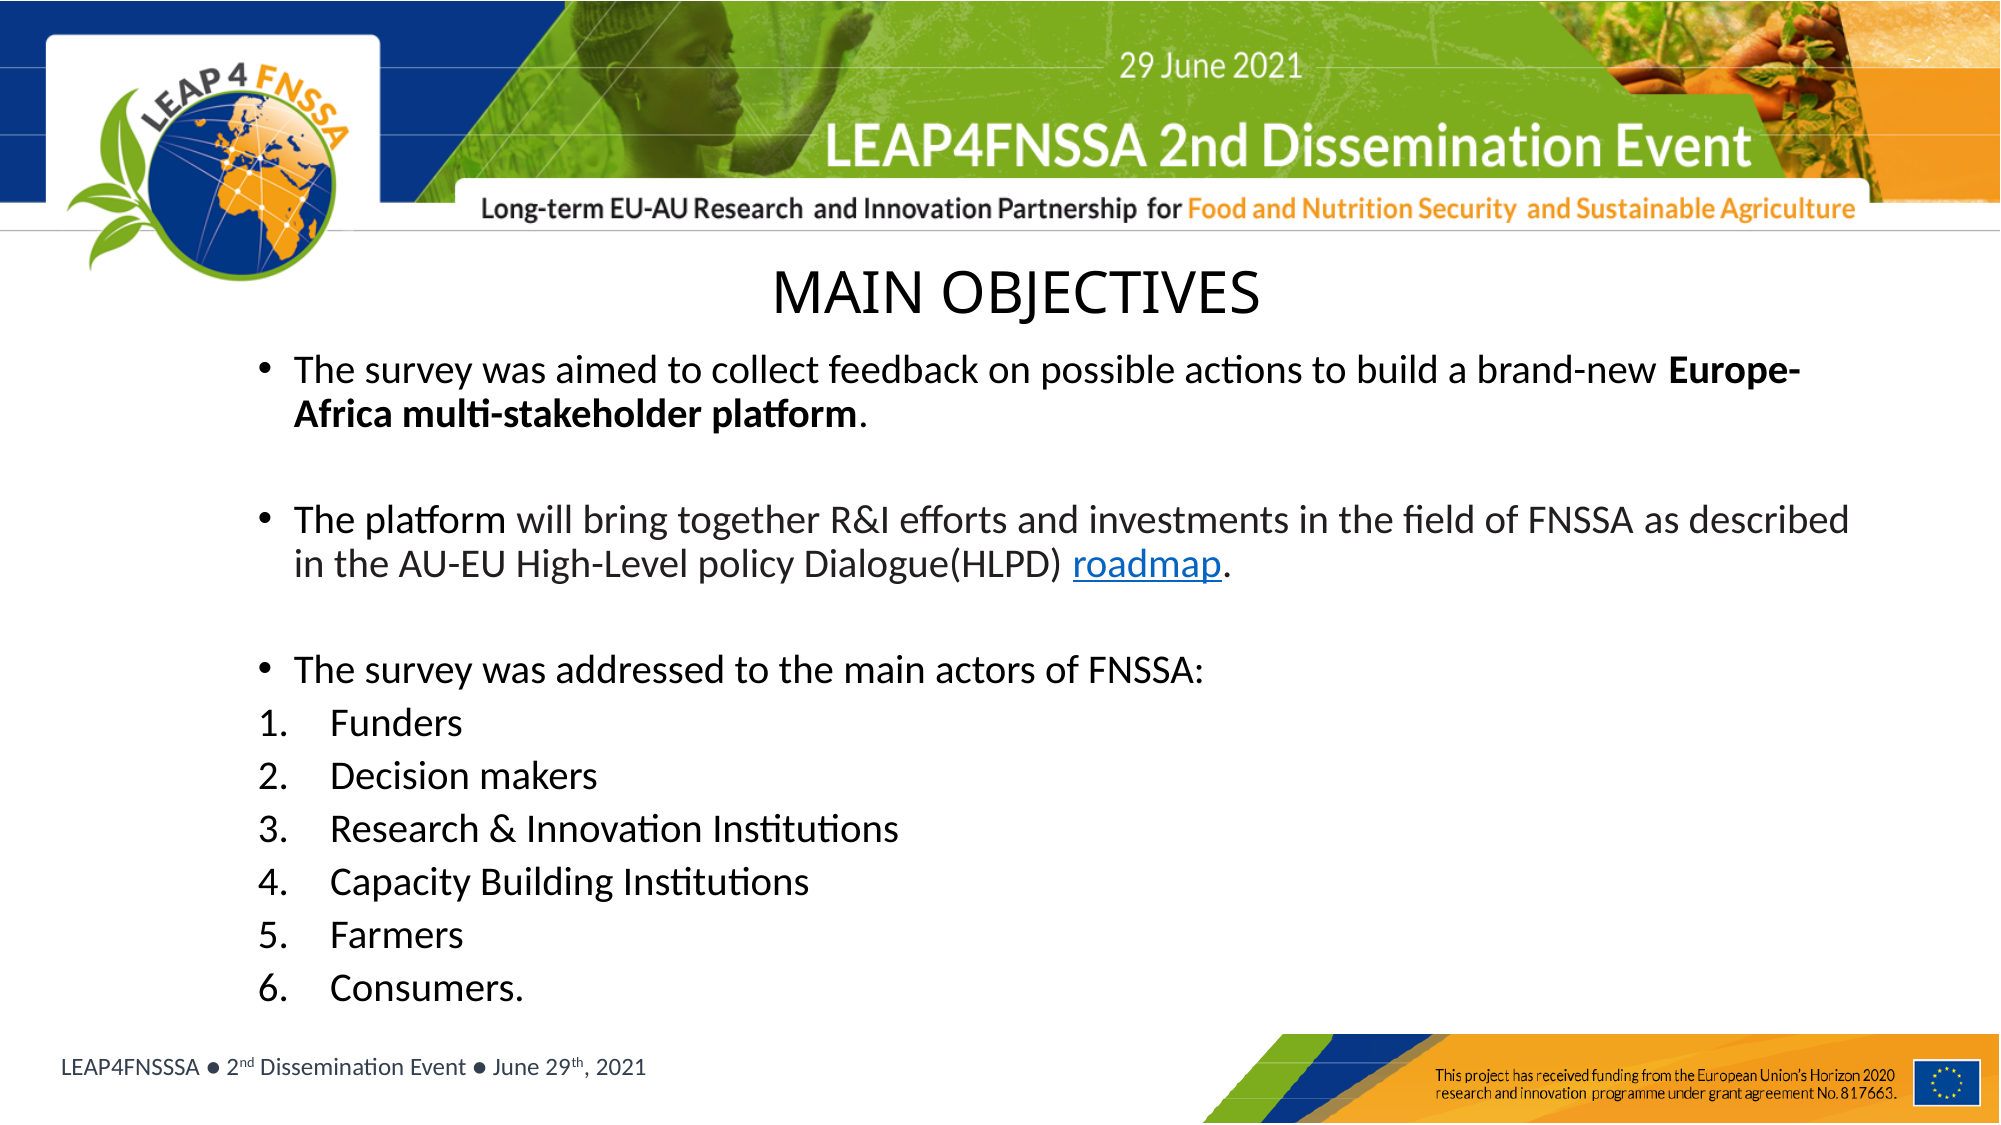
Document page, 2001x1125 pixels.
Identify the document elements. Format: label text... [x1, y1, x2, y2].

list The survey was aimed to collect feedback on possible actions to build a brand-new Europe-Africa multi-stakeholder platform. The platform will bring together R&I efforts and investments in the field of FNSSA as described in the AU-EU High-Level policy Dialogue(HLPD) roadmap. The survey was addressed to the main actors of FNSSA: Funders Decision makers Research & Innovation Institutions Capacity Building Institutions Farmers Consumers. [170, 340, 1887, 1023]
picture [498, 1034, 1999, 1123]
picture [0, 1, 2000, 334]
title MAIN OBJECTIVES [452, 240, 1581, 340]
